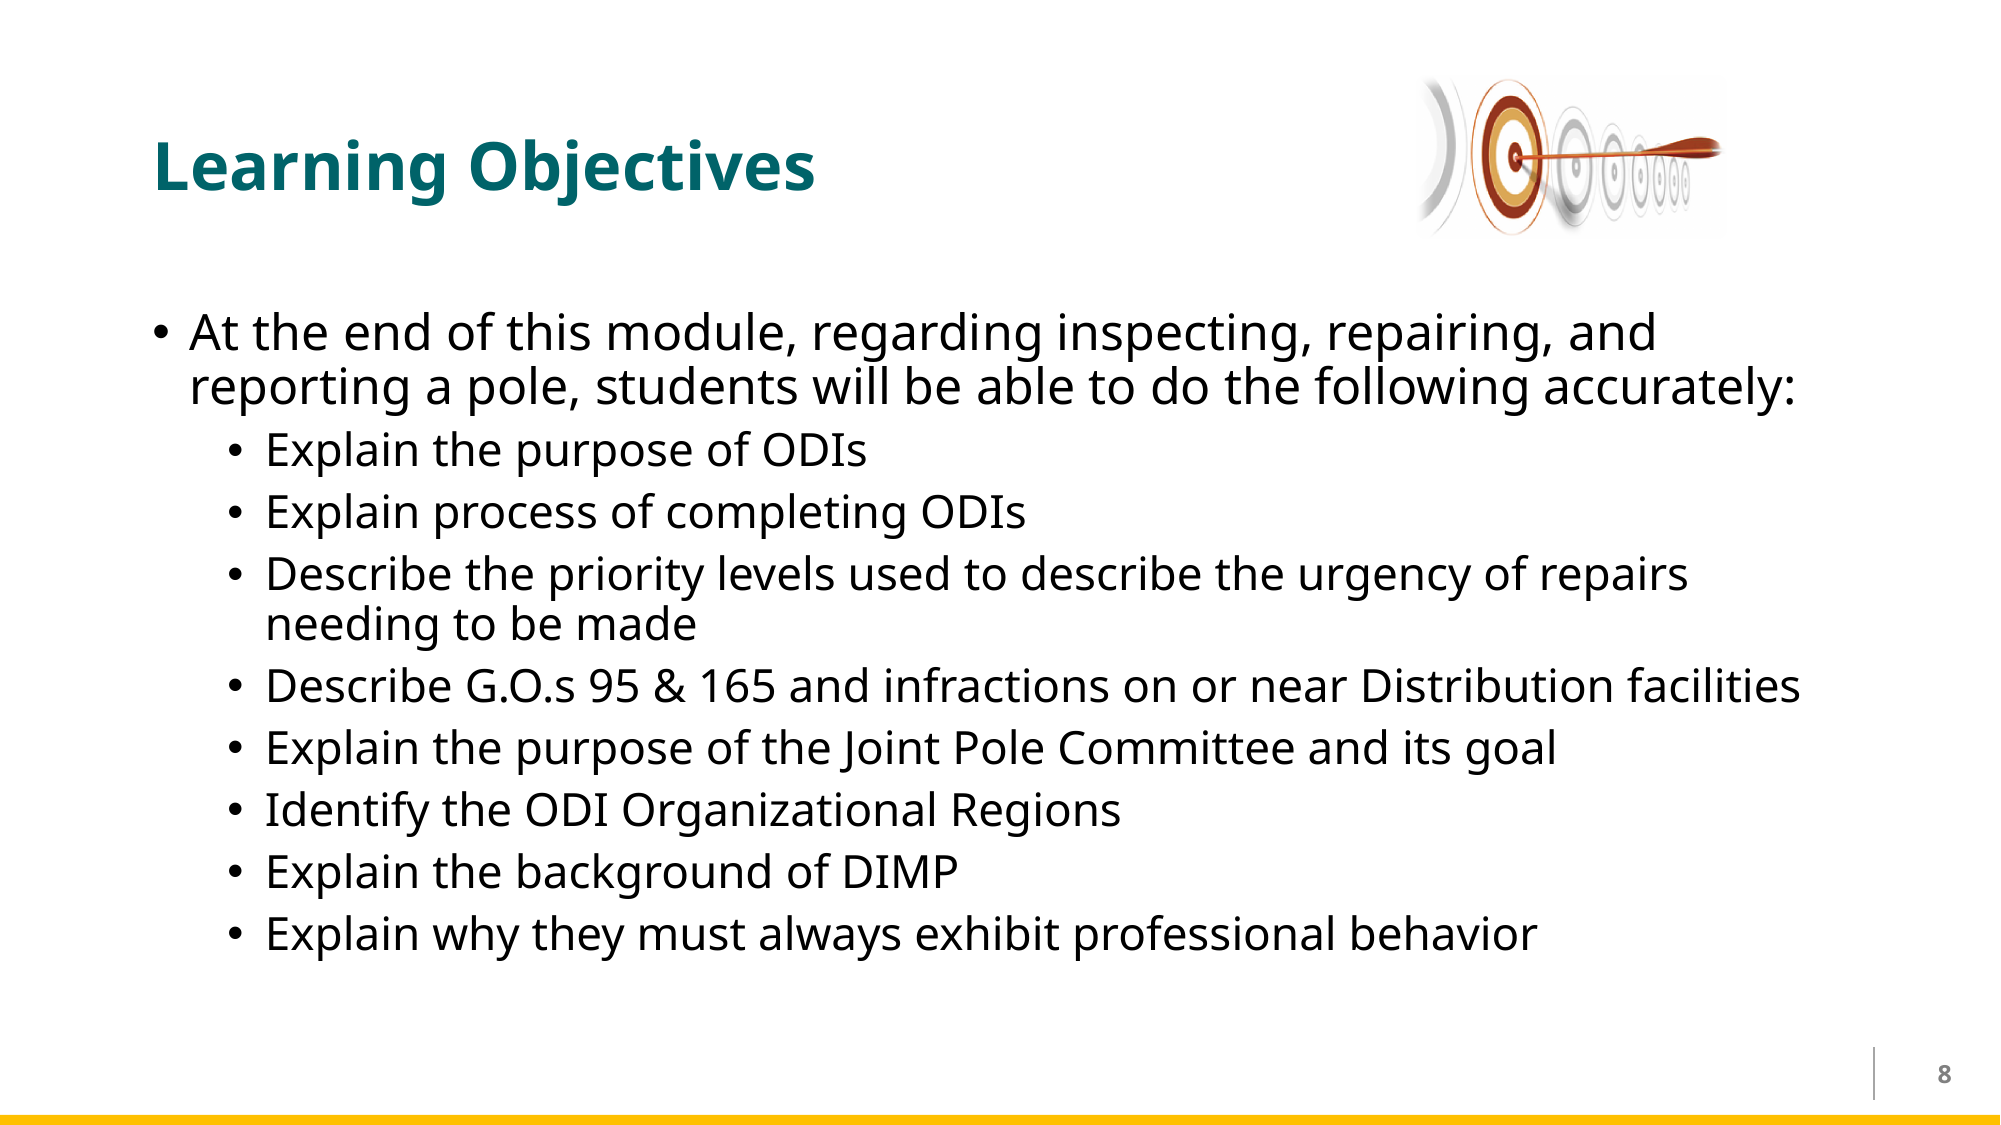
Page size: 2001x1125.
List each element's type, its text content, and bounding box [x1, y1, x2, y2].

list At the end of this module, regarding inspecting, repairing, and reporting a pole, students will be able to do the following accurately: Explain the purpose of ODIs Explain process of completing ODIs Describe the priority levels used to describe the urgency of repairs needing to be made Describe G.O.s 95 & 165 and infractions on or near Distribution facilities Explain the purpose of the Joint Pole Committee and its goal Identify the ODI Organizational Regions Explain the background of DIMP Explain why they must always exhibit professional behavior [137, 299, 1863, 1014]
title Learning Objectives [137, 59, 1863, 278]
picture [1414, 74, 1728, 240]
